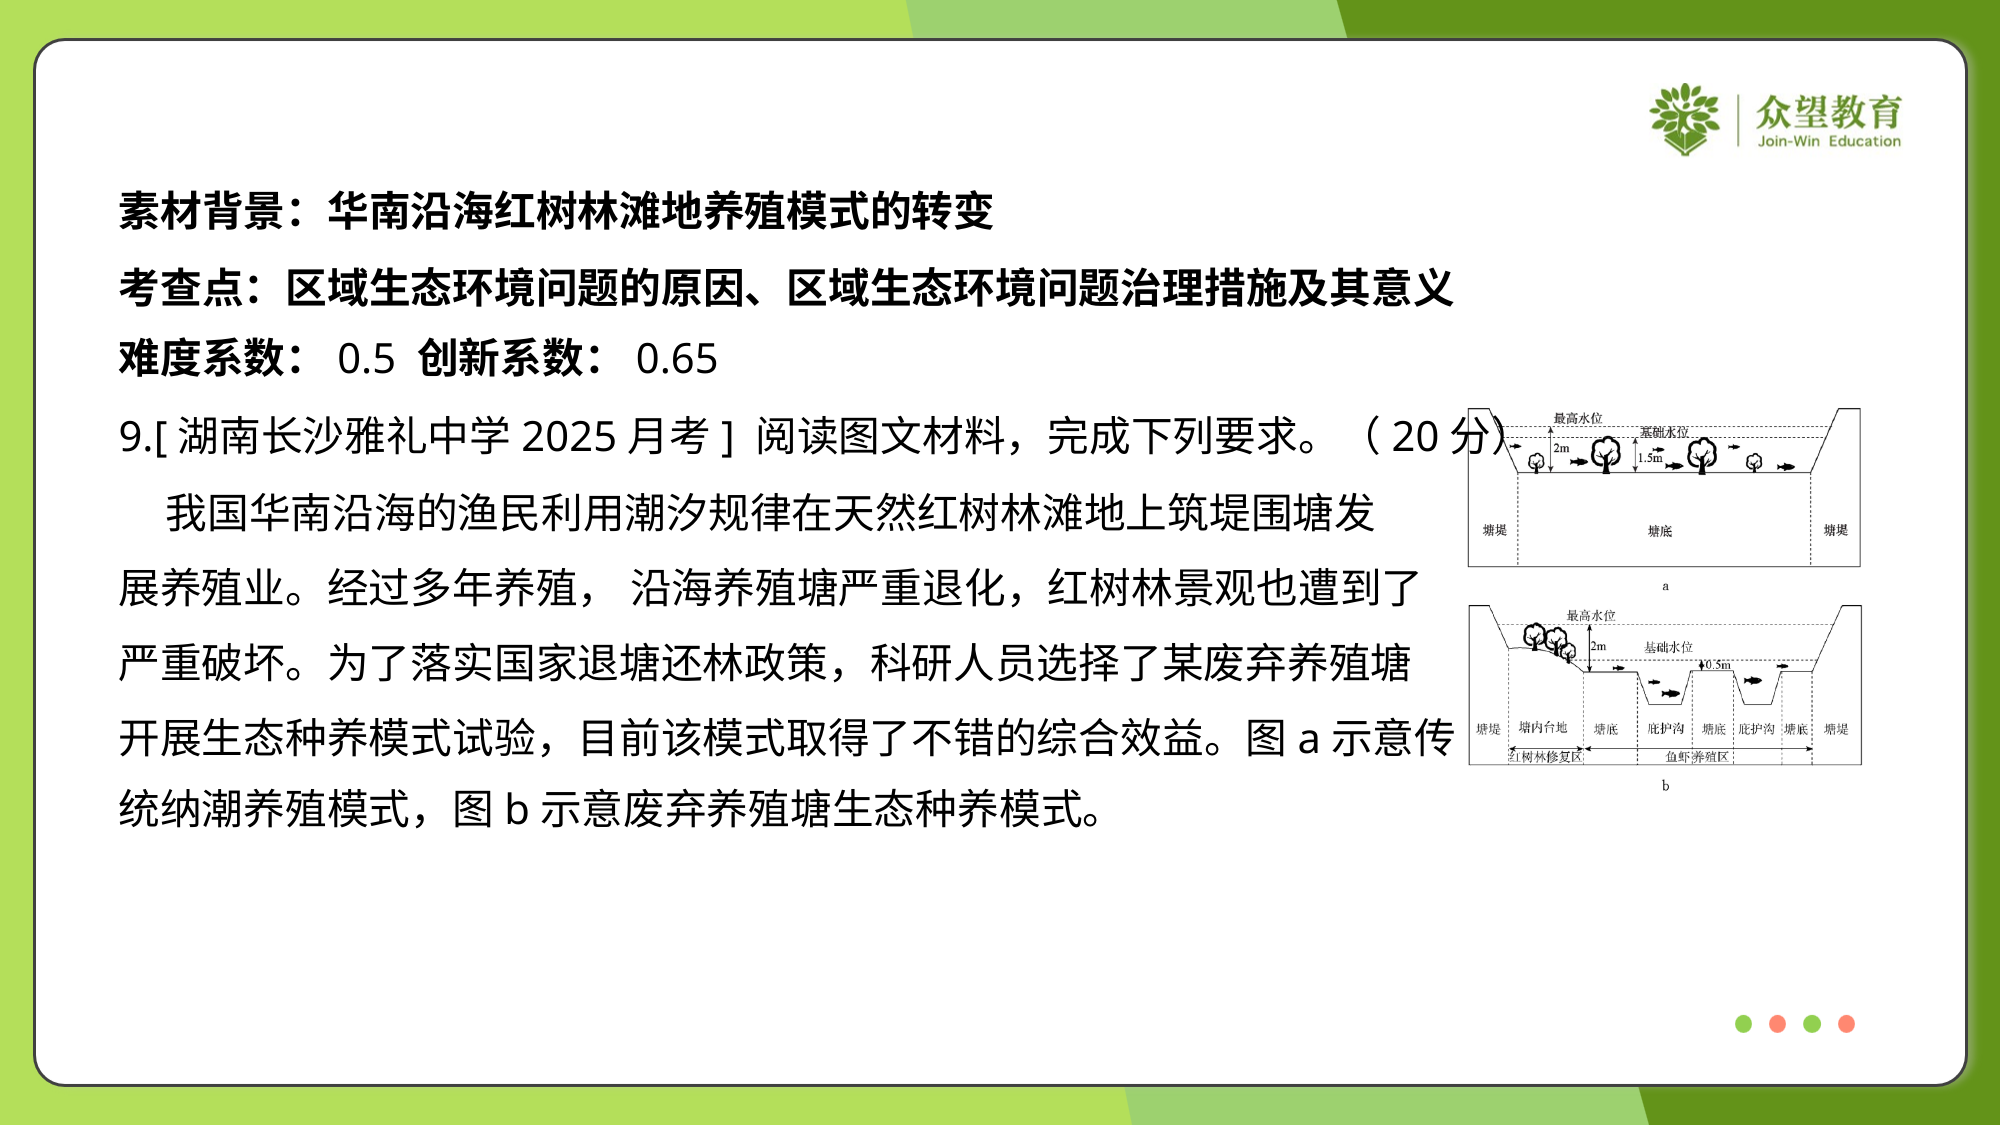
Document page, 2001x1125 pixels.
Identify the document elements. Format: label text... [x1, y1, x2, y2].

picture [0, 0, 2000, 1125]
text_box 9.[湖南长沙雅礼中学2025月考] 阅读图文材料，完成下列要求。（20分） 我国华南沿海的渔民利用潮汐规律在天然红树林滩地上筑堤围塘发 展养殖业。经过多年养殖， 沿海养殖塘严重退化，红树林景观也遭到了 严重破坏。为了落实国家退塘还林政策，科研人员选择了某废弃养殖塘 开展生态种养模式试验，目前该模式取得了不错的综合效益。图a示意传 统纳潮养殖模式，图b示意废弃养殖塘生态种养模式。 [118, 384, 1442, 826]
text_box 素材背景：华南沿海红树林滩地养殖模式的转变 考查点：区域生态环境问题的原因、区域生态环境问题治理措施及其意义 难度系数：0.5 创新系数：0.65 [118, 159, 1883, 375]
